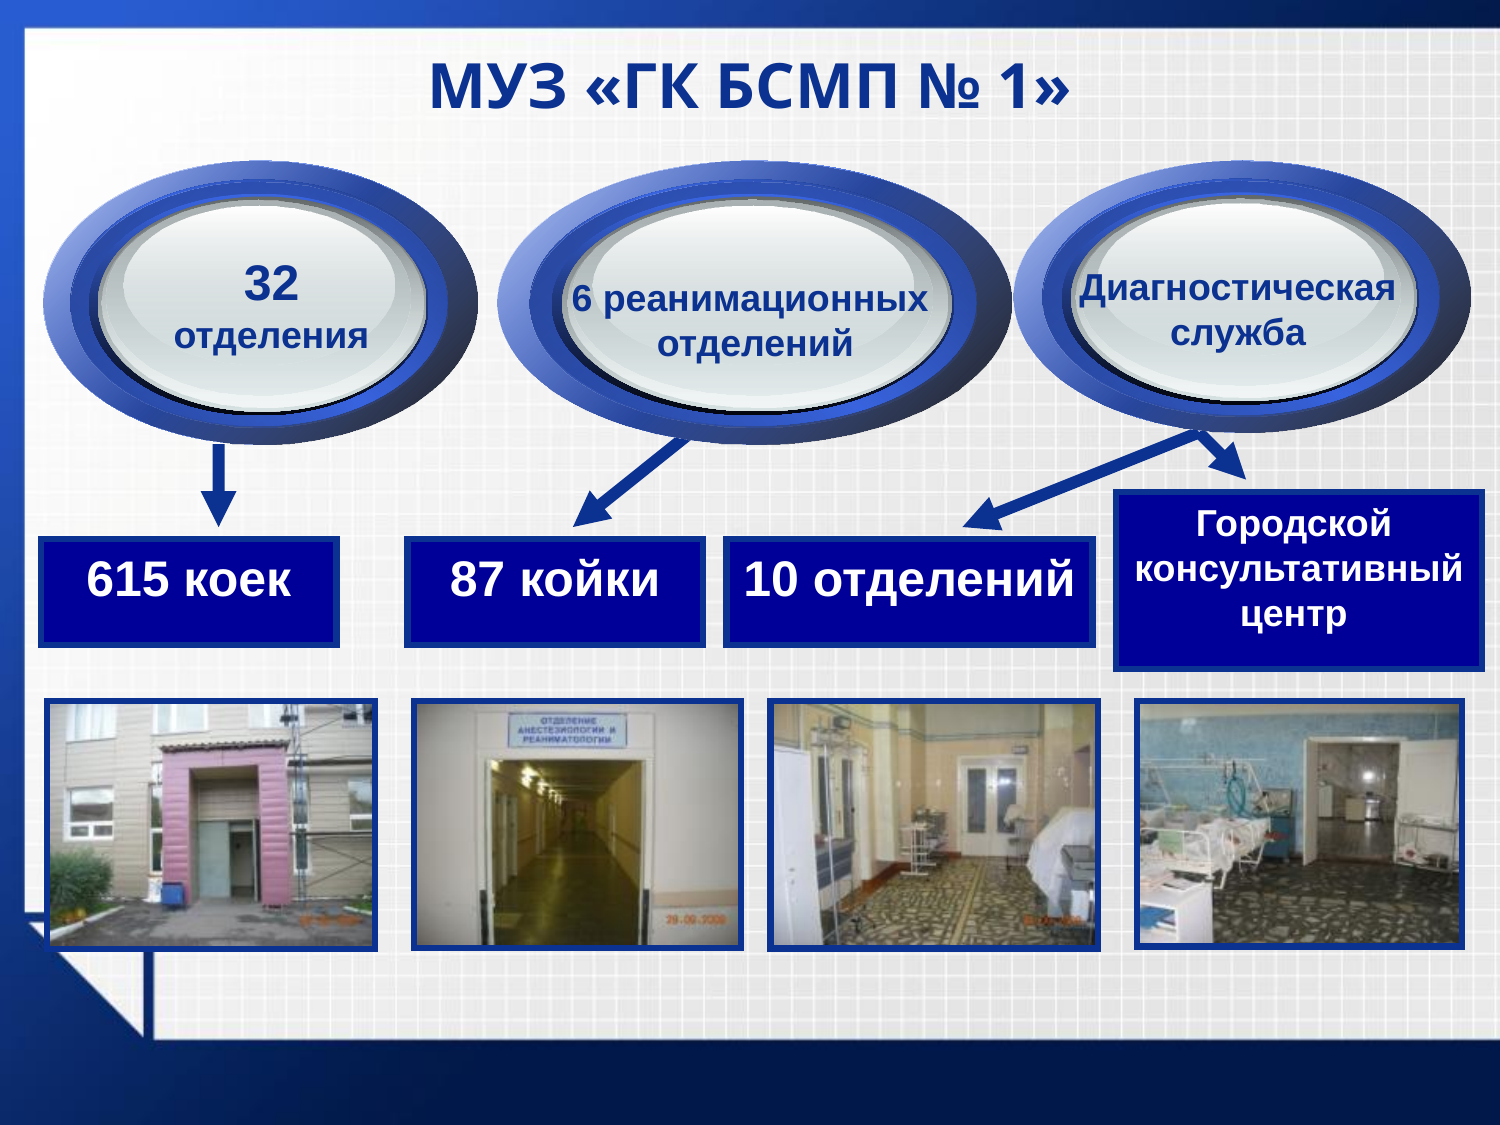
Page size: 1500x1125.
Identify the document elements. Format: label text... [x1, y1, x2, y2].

text_box МУЗ «ГК БСМП № 1» [53, 30, 1447, 138]
picture [0, 0, 1500, 1125]
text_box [980, 160, 1500, 433]
text_box 615 коек [41, 538, 337, 645]
text_box Городской консультативный центр [1115, 491, 1483, 669]
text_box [5, 160, 453, 445]
text_box [962, 441, 1178, 529]
text_box [212, 454, 225, 528]
text_box [572, 454, 665, 528]
text_box 10 отделений [726, 538, 1093, 645]
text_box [454, 160, 1046, 445]
text_box 87 койки [407, 538, 703, 645]
text_box [1207, 441, 1247, 480]
